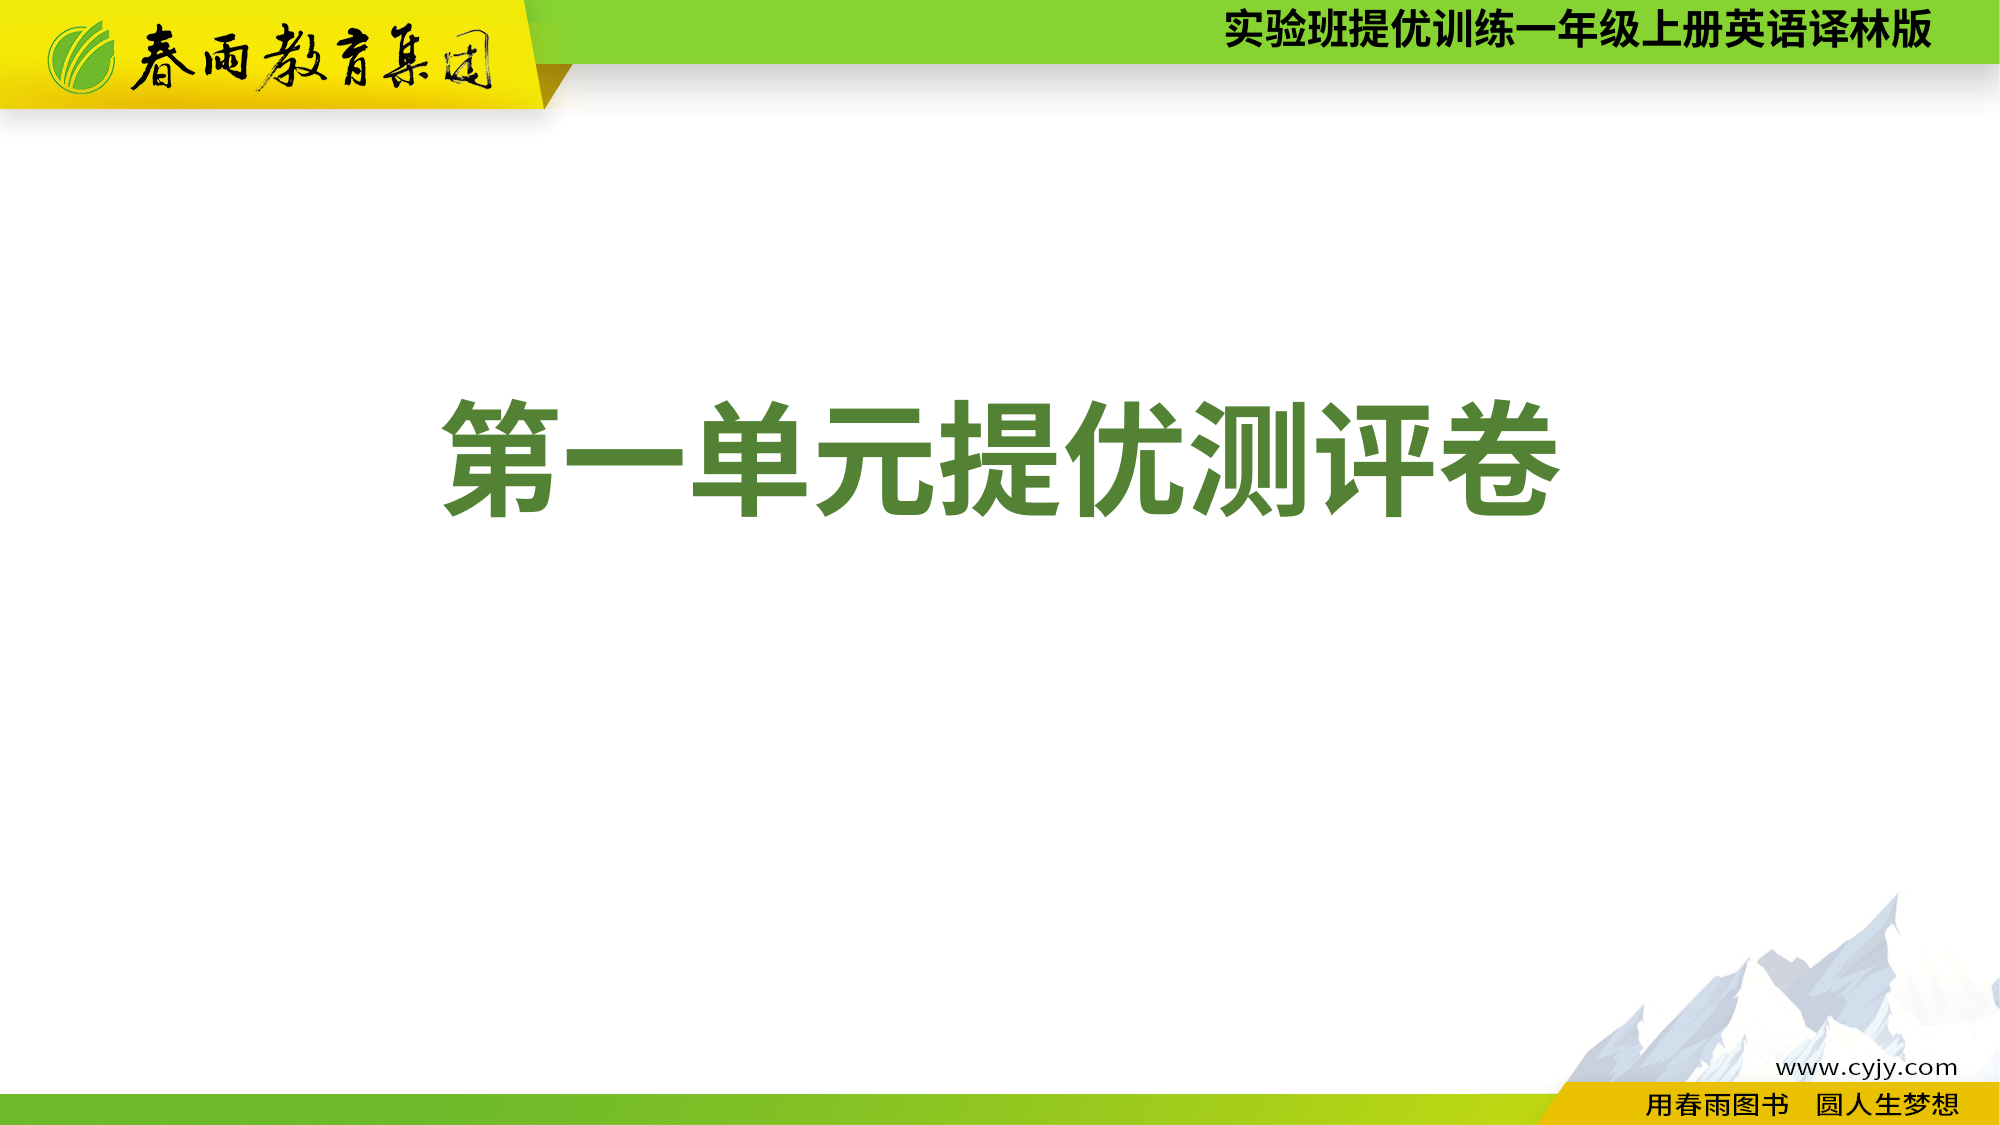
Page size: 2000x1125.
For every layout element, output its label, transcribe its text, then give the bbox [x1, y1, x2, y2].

picture [0, 539, 2000, 1125]
text_box 第一单元提优测评卷 [0, 298, 2000, 539]
picture [0, 0, 2000, 298]
